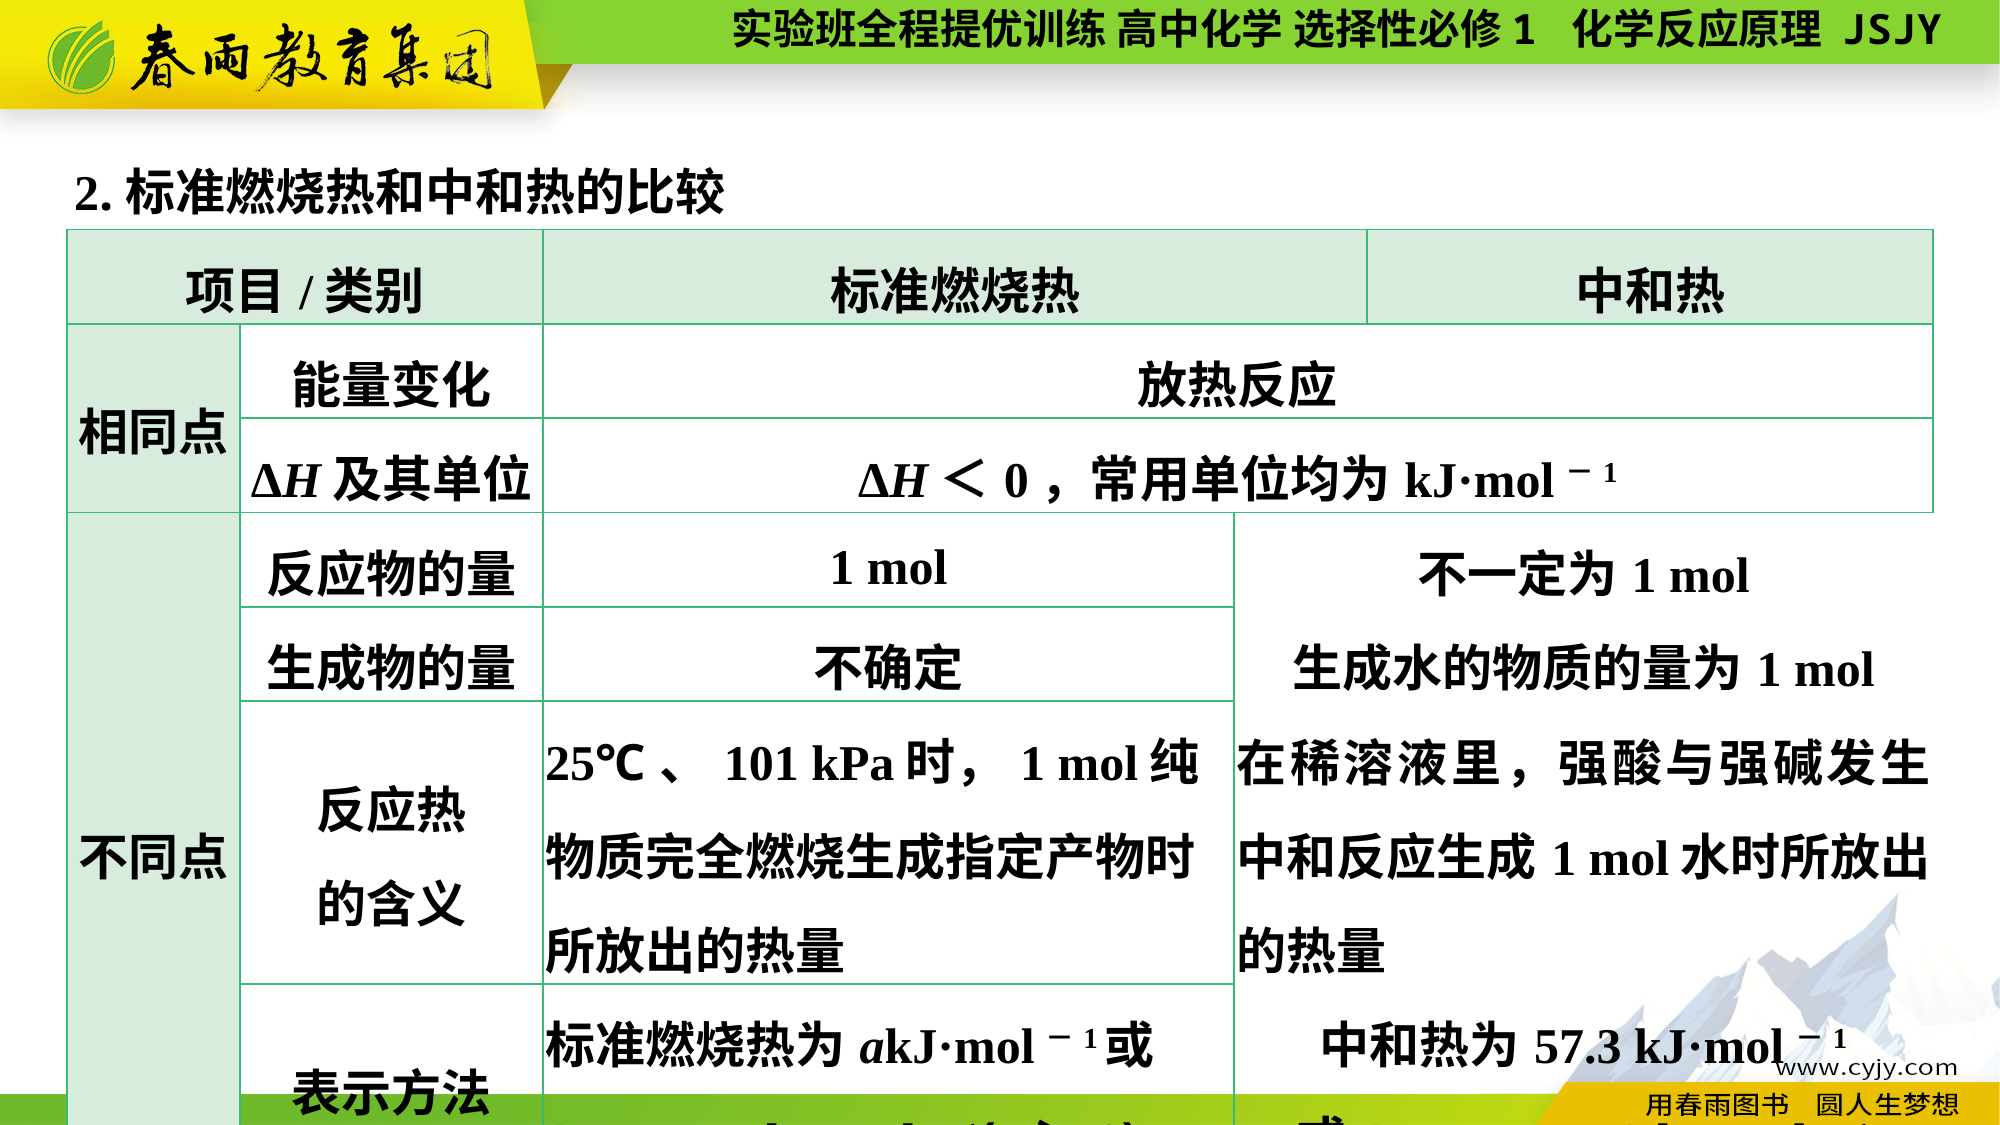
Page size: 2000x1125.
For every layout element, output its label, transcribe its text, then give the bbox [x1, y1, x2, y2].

table_cell 生成水的物质的量为1 mol [1235, 607, 1933, 701]
table_cell 放热反应 [544, 325, 1932, 417]
list 2.标准燃烧热和中和热的比较 [59, 122, 1944, 217]
table_cell 相同点 [68, 325, 239, 512]
table_cell 不确定 [544, 608, 1233, 700]
table_cell 生成物的量 [241, 608, 542, 700]
table_header 标准燃烧热 [544, 230, 1366, 323]
table_cell 不同点 [68, 513, 239, 1125]
picture [0, 0, 2000, 1125]
table_cell 不一定为1 mol [1235, 513, 1933, 607]
table_cell 标准燃烧热为akJ·mol－1或ΔH＝－akJ·mol－1(a＞0) [544, 985, 1233, 1125]
table_cell ΔH及其单位 [241, 419, 542, 512]
table_cell 反应物的量 [241, 513, 542, 606]
table_cell 表示方法 [241, 985, 542, 1125]
table_cell 中和热为57.3 kJ·mol－1 或ΔH＝－57.3 kJ·mol－1 [1235, 984, 1933, 1125]
table_cell 反应热 的含义 [241, 702, 542, 983]
table_cell ΔH＜0，常用单位均为kJ·mol－1 [544, 419, 1932, 512]
table_header 中和热 [1368, 230, 1932, 323]
table_header 项目/类别 [68, 230, 542, 323]
table_cell 25℃、101 kPa时，1 mol纯物质完全燃烧生成指定产物时所放出的热量 [544, 702, 1233, 983]
table_cell 能量变化 [241, 325, 542, 417]
table_cell 1 mol [544, 513, 1233, 606]
table_cell 在稀溶液里，强酸与强碱发生中和反应生成1 mol水时所放出的热量 [1235, 701, 1933, 984]
